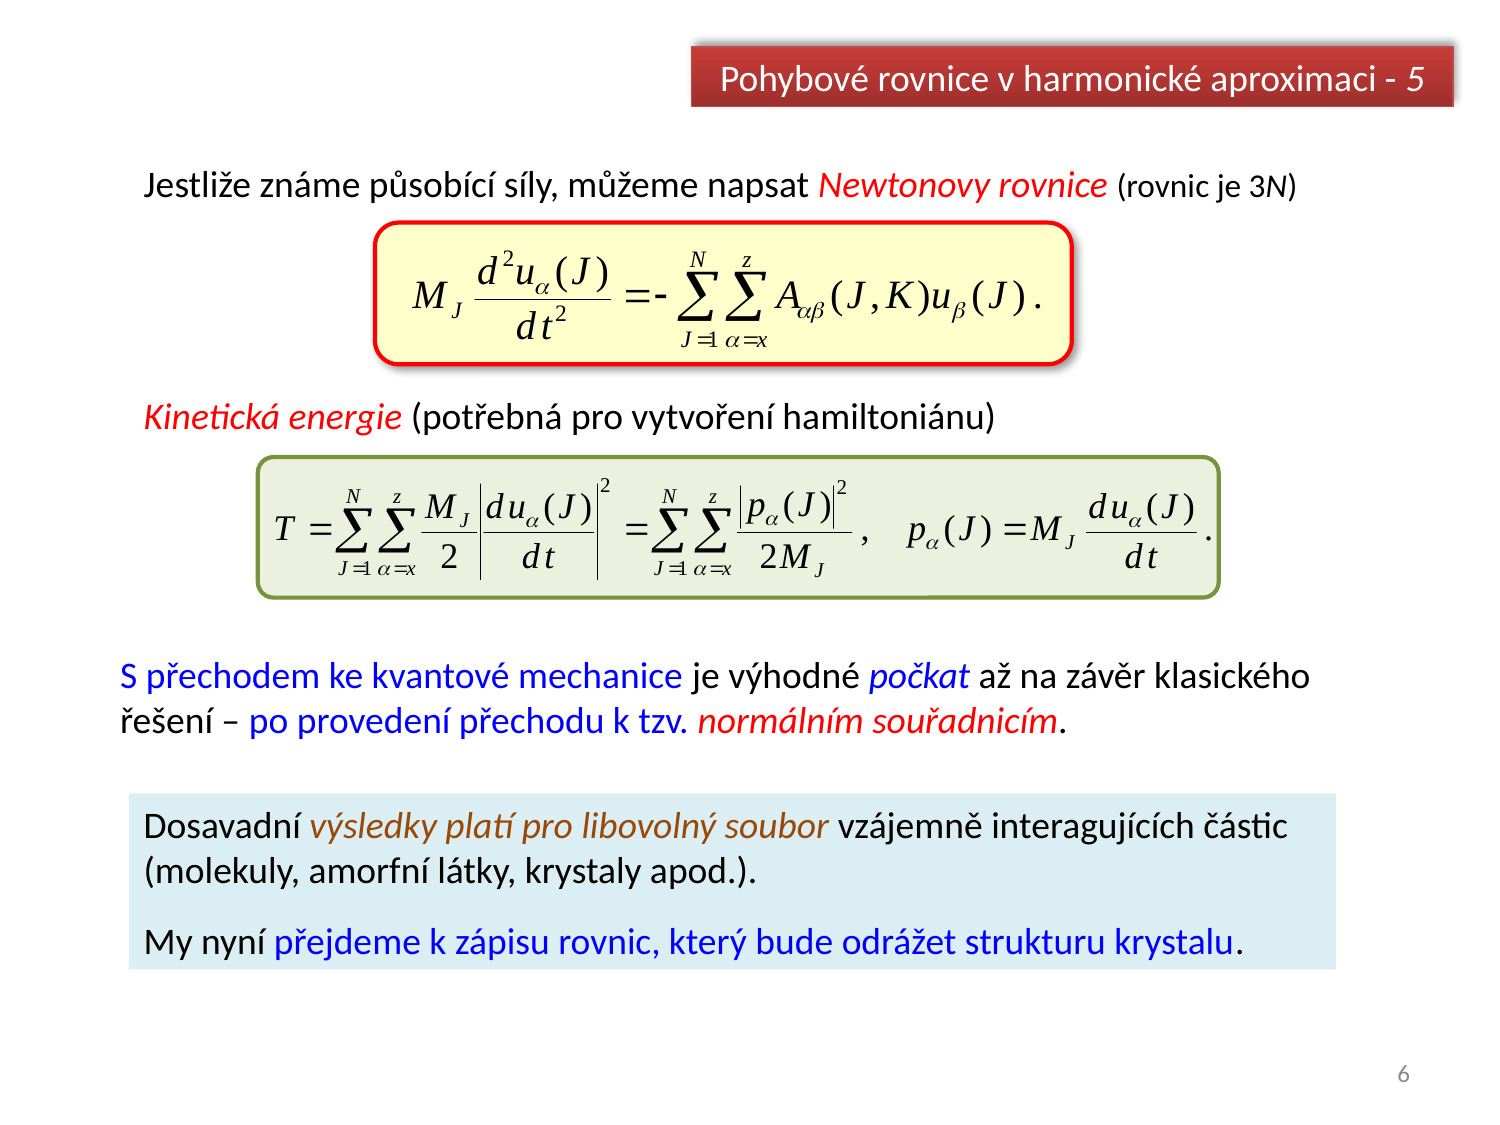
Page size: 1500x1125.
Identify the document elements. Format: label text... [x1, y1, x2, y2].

text_box Pohybové rovnice v harmonické aproximaci - 5 [691, 46, 1454, 107]
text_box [128, 384, 1372, 598]
text_box S přechodem ke kvantové mechanice je výhodné počkat až na závěr klasického řešení – po provedení přechodu k tzv. normálním souřadnicím. [105, 643, 1348, 749]
slide_number 6 [1074, 1042, 1425, 1103]
text_box Dosavadní výsledky platí pro libovolný soubor vzájemně interagujících částic (molekuly, amorfní látky, krystaly apod.). My nyní přejdeme k zápisu rovnic, který bude odrážet strukturu krystalu. [128, 793, 1336, 970]
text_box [128, 152, 1372, 365]
